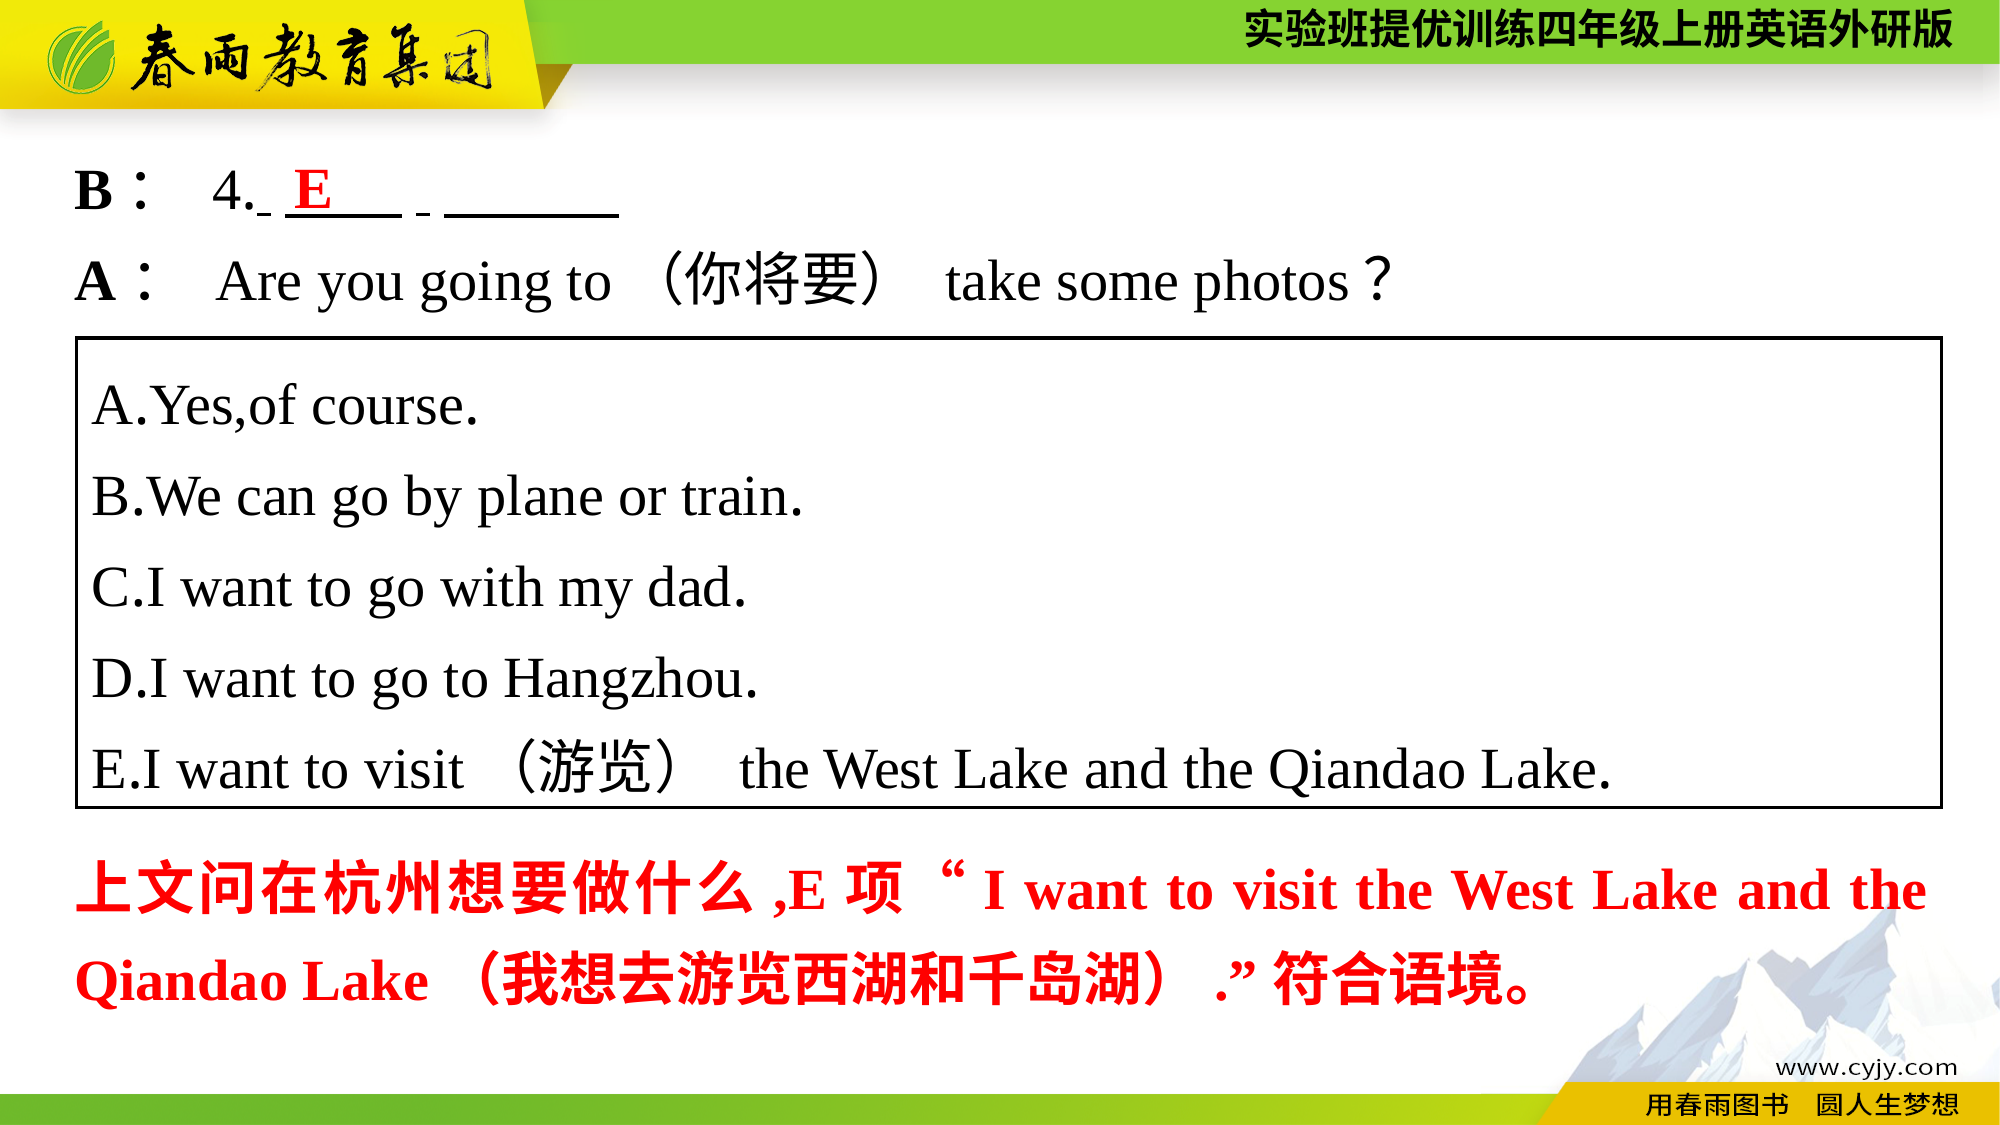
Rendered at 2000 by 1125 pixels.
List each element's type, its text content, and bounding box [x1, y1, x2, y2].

list B： 4. . A： Are you going to（你将要） take some photos？ [59, 122, 1944, 322]
text_box 上文问在杭州想要做什么,E项“I want to visit the West Lake and the Qiandao Lake（我想去游览西湖和千岛湖）.”符合语境。 [59, 822, 1944, 1020]
text_box E [279, 122, 349, 228]
text_box A.Yes,of course. B.We can go by plane or train. C.I want to go with my dad. D.I want to go to Hangzhou. E.I want to visit（游览） the West Lake and the Qiandao Lake. [76, 338, 1942, 808]
picture [0, 0, 2000, 1125]
